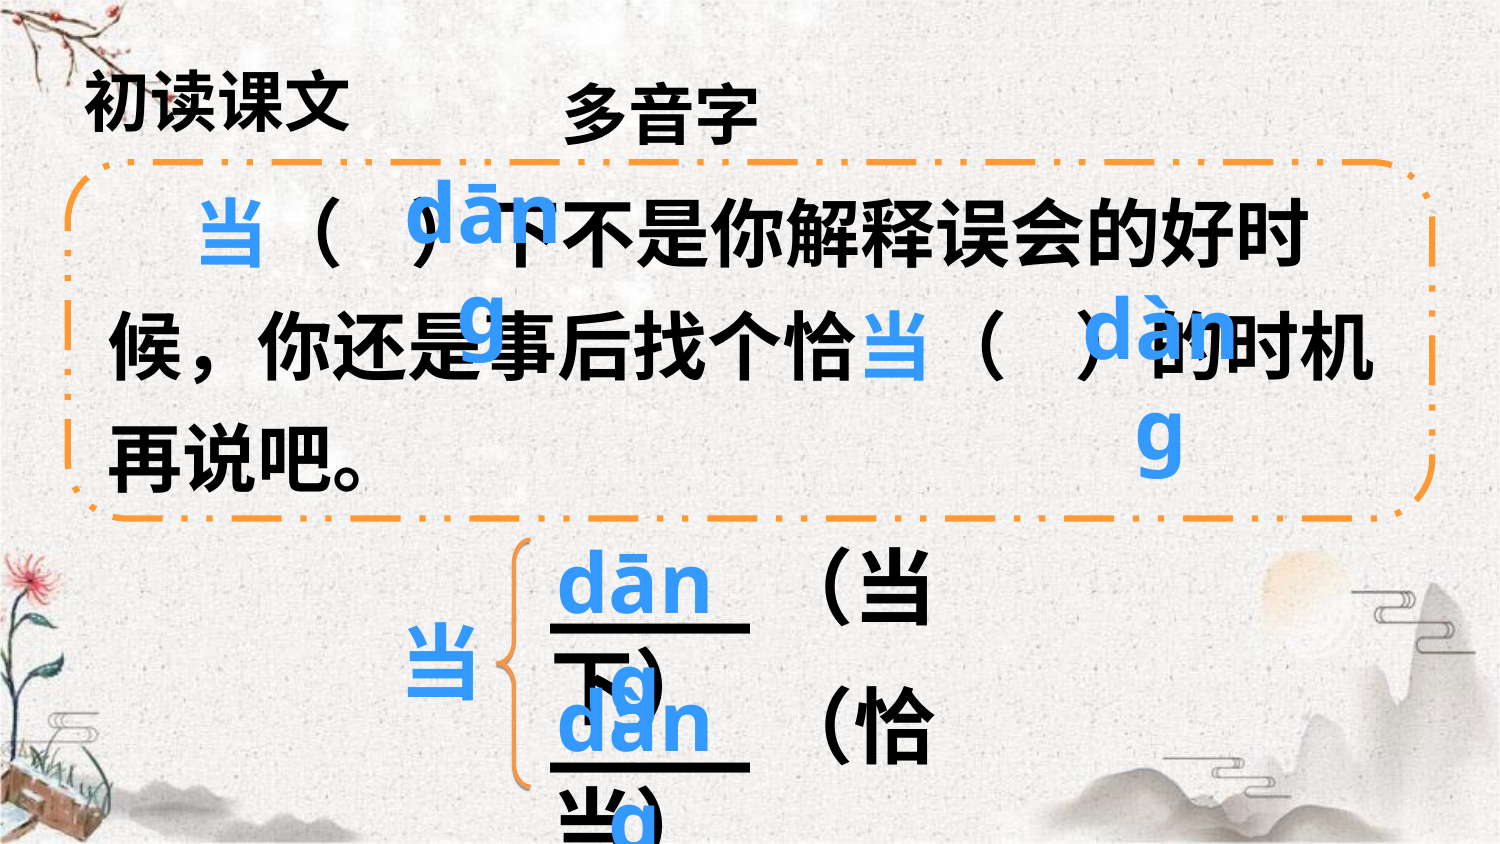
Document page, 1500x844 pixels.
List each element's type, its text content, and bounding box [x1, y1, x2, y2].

text_box 多音字 [486, 65, 837, 155]
text_box 初读课文 [69, 52, 433, 155]
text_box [67, 156, 1433, 519]
picture [0, 0, 1500, 844]
text_box dànɡ [521, 795, 749, 844]
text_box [384, 527, 1088, 787]
